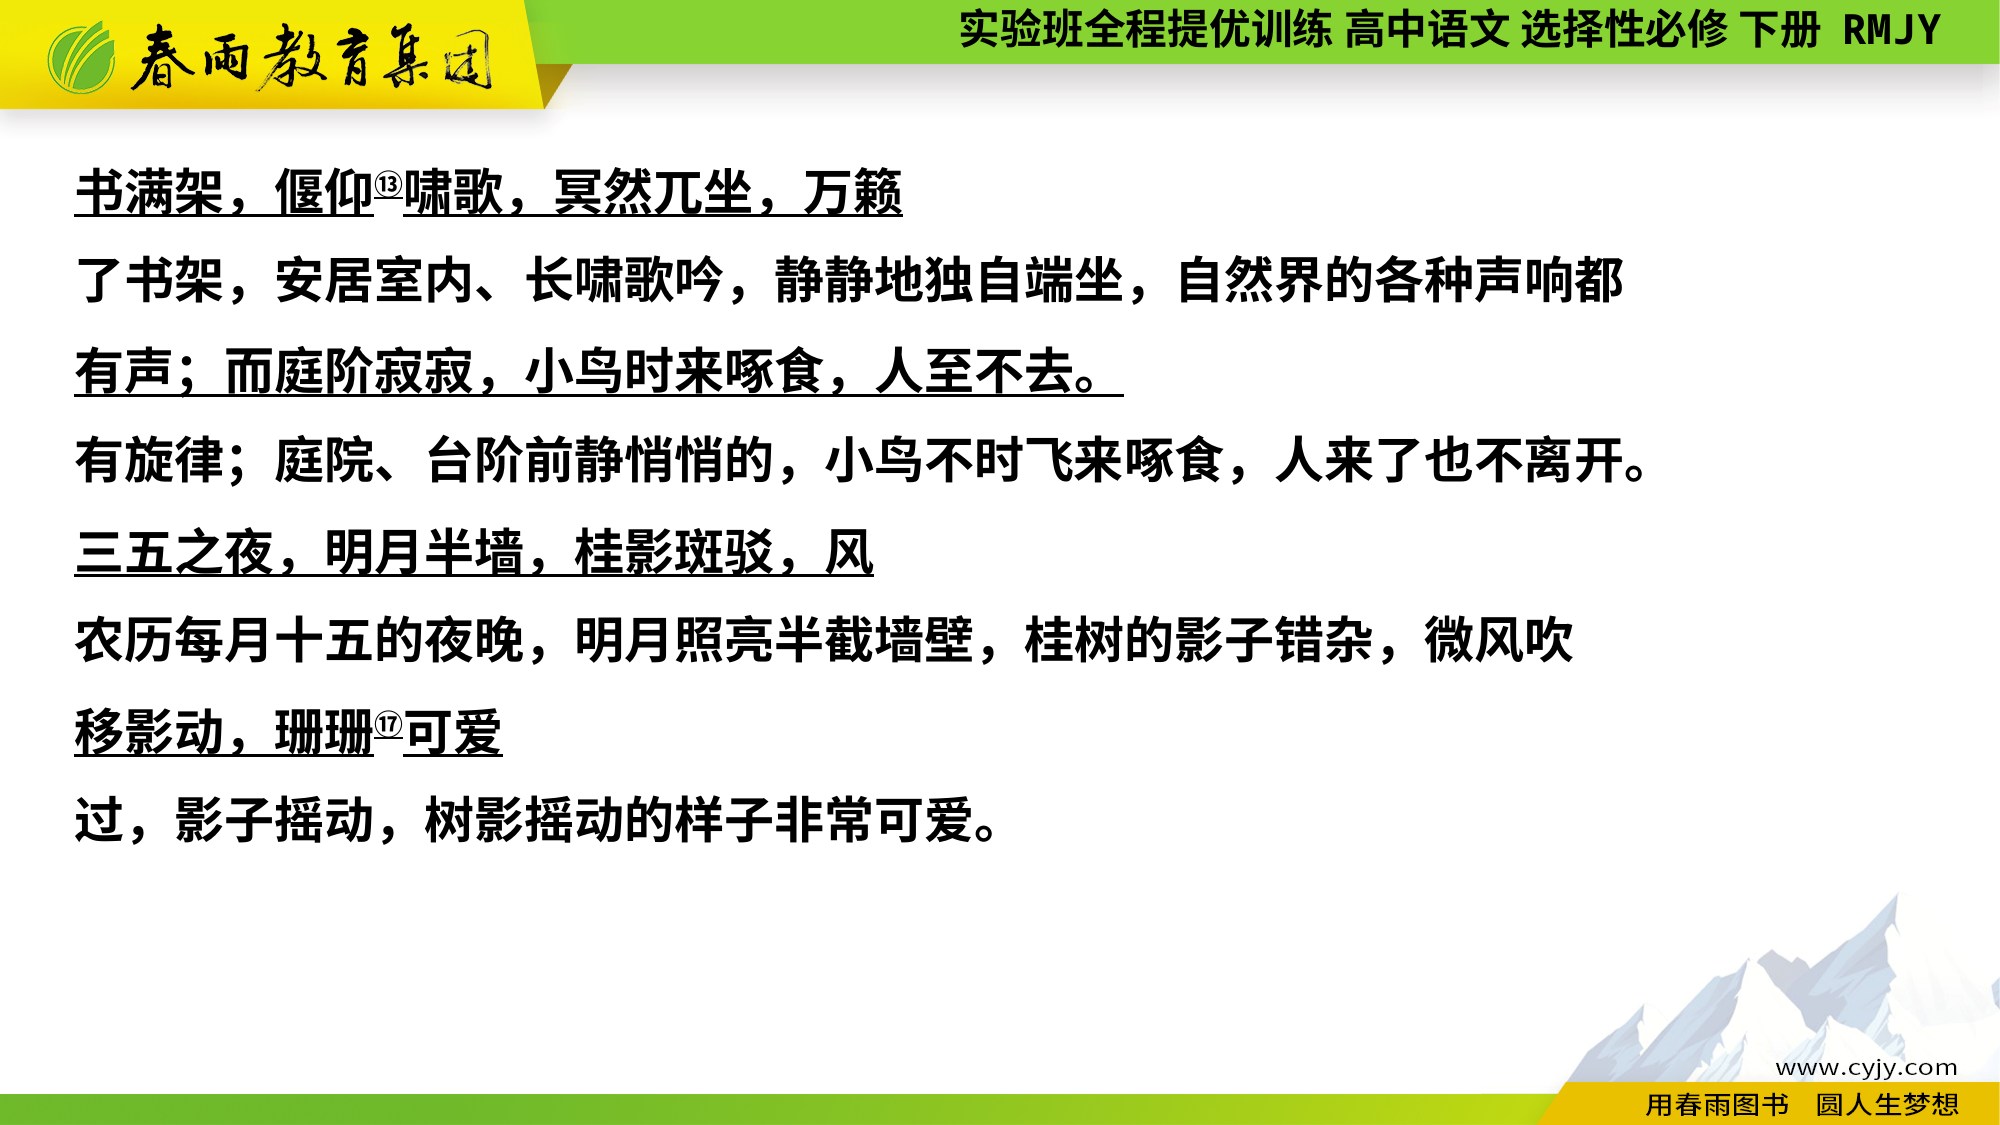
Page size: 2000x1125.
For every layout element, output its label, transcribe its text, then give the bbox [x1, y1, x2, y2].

text_box 了书架，安居室内、长啸歌吟，静静地独自端坐，自然界的各种声响都 有旋律；庭院、台阶前静悄悄的，小鸟不时飞来啄食，人来了也不离开。 农历每月十五的夜晚，明月照亮半截墙壁，桂树的影子错杂，微风吹 过，影子摇动，树影摇动的样子非常可爱。 [59, 210, 1944, 856]
picture [0, 0, 2000, 1125]
